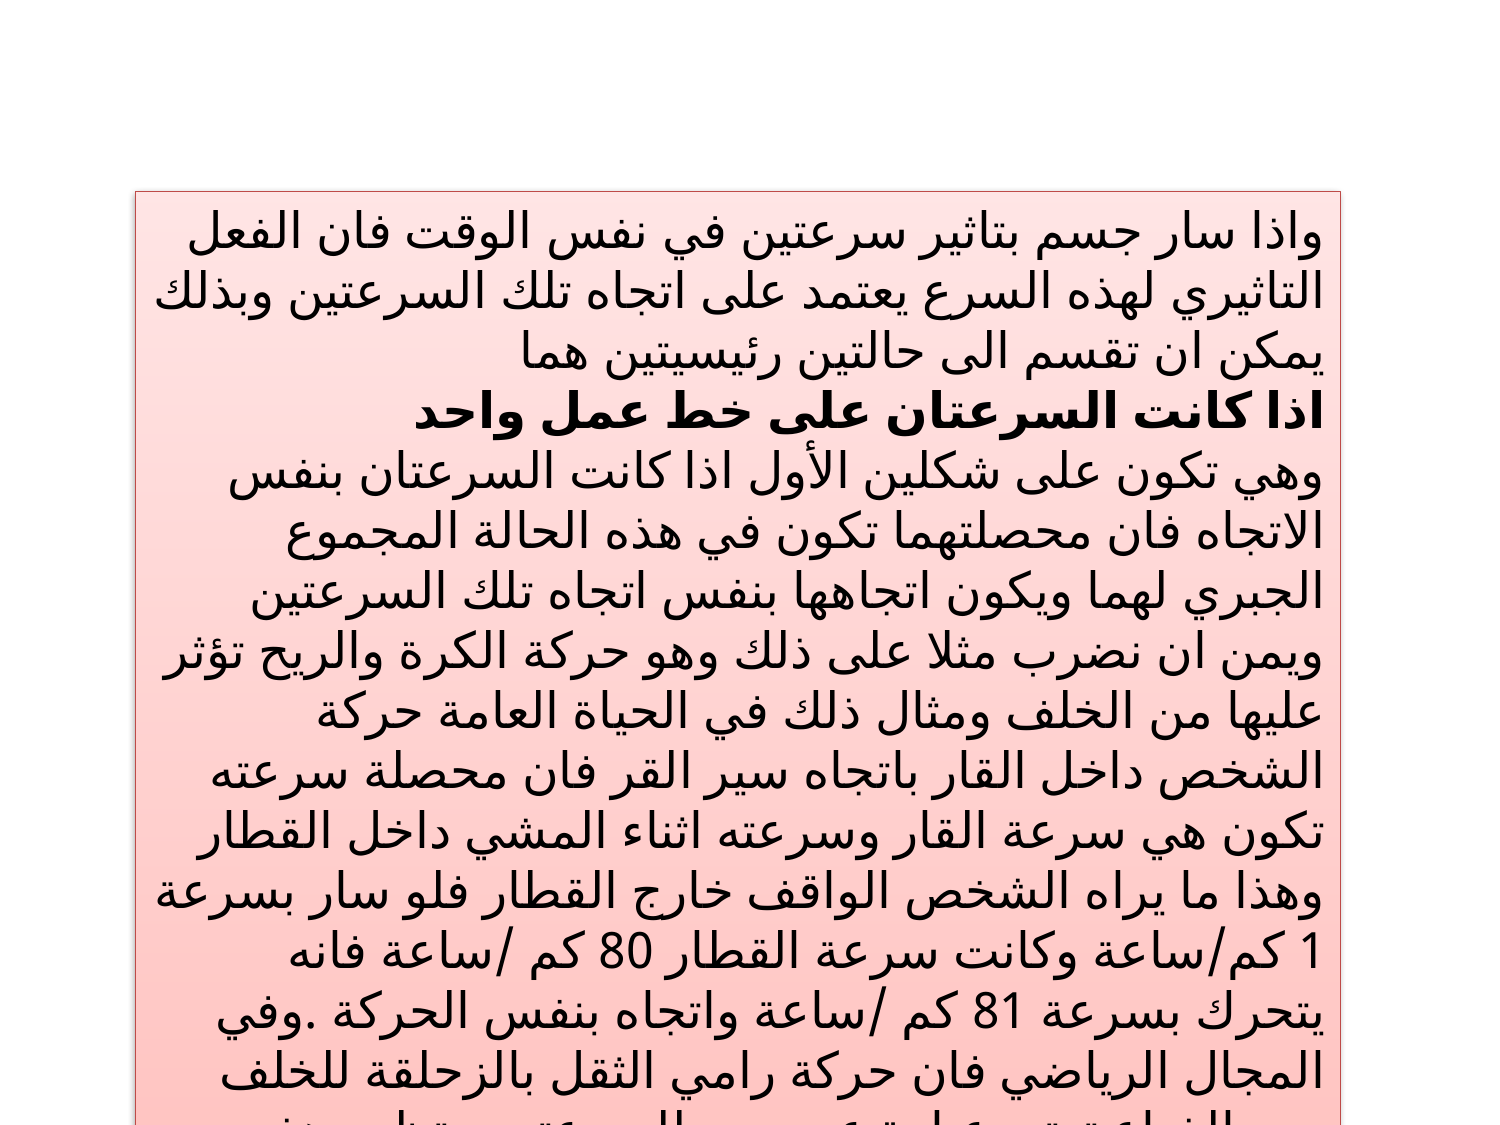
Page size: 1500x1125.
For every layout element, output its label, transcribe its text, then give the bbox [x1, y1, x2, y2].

text_box واذا سار جسم بتاثير سرعتين في نفس الوقت فان الفعل التاثيري لهذه السرع يعتمد على اتجاه تلك السرعتين وبذلك يمكن ان تقسم الى حالتين رئيسيتين هما اذا كانت السرعتان على خط عمل واحد وهي تكون على شكلين الأول اذا كانت السرعتان بنفس الاتجاه فان محصلتهما تكون في هذه الحالة المجموع الجبري لهما ويكون اتجاهها بنفس اتجاه تلك السرعتين ويمن ان نضرب مثلا على ذلك وهو حركة الكرة والريح تؤثر عليها من الخلف ومثال ذلك في الحياة العامة حركة الشخص داخل القار باتجاه سير القر فان محصلة سرعته تكون هي سرعة القار وسرعته اثناء المشي داخل القطار وهذا ما يراه الشخص الواقف خارج القطار فلو سار بسرعة 1 كم/ساعة وكانت سرعة القطار 80 كم /ساعة فانه يتحرك بسرعة 81 كم /ساعة واتجاه بنفس الحركة .وفي المجال الرياضي فان حركة رامي الثقل بالزحلقة للخلف ومد الذراع تعتبر عبارة عن جمع للسرعتين وتظهر هذه كمحصلة في سرعة الثقل . [135, 191, 1341, 1125]
